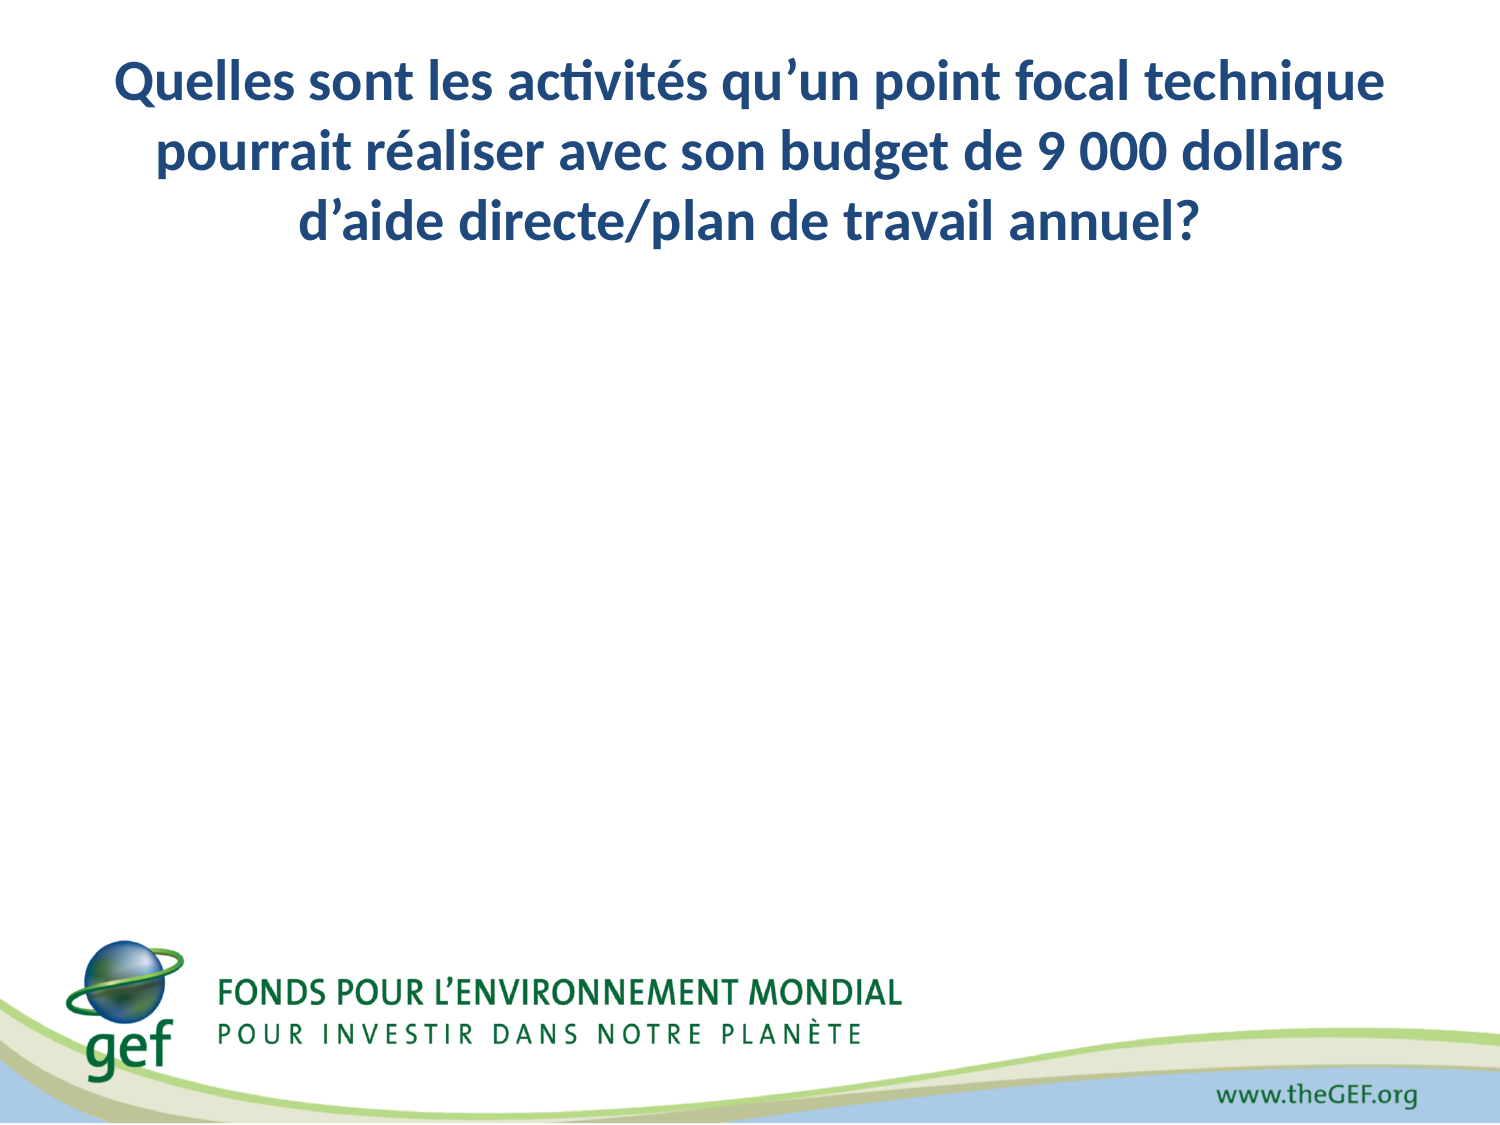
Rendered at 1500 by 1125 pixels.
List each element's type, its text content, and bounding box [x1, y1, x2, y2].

title Quelles sont les activités qu’un point focal technique pourrait réaliser avec son budget de 9 000 dollars d’aide directe/plan de travail annuel? [74, 44, 1426, 251]
picture [0, 912, 1500, 1125]
